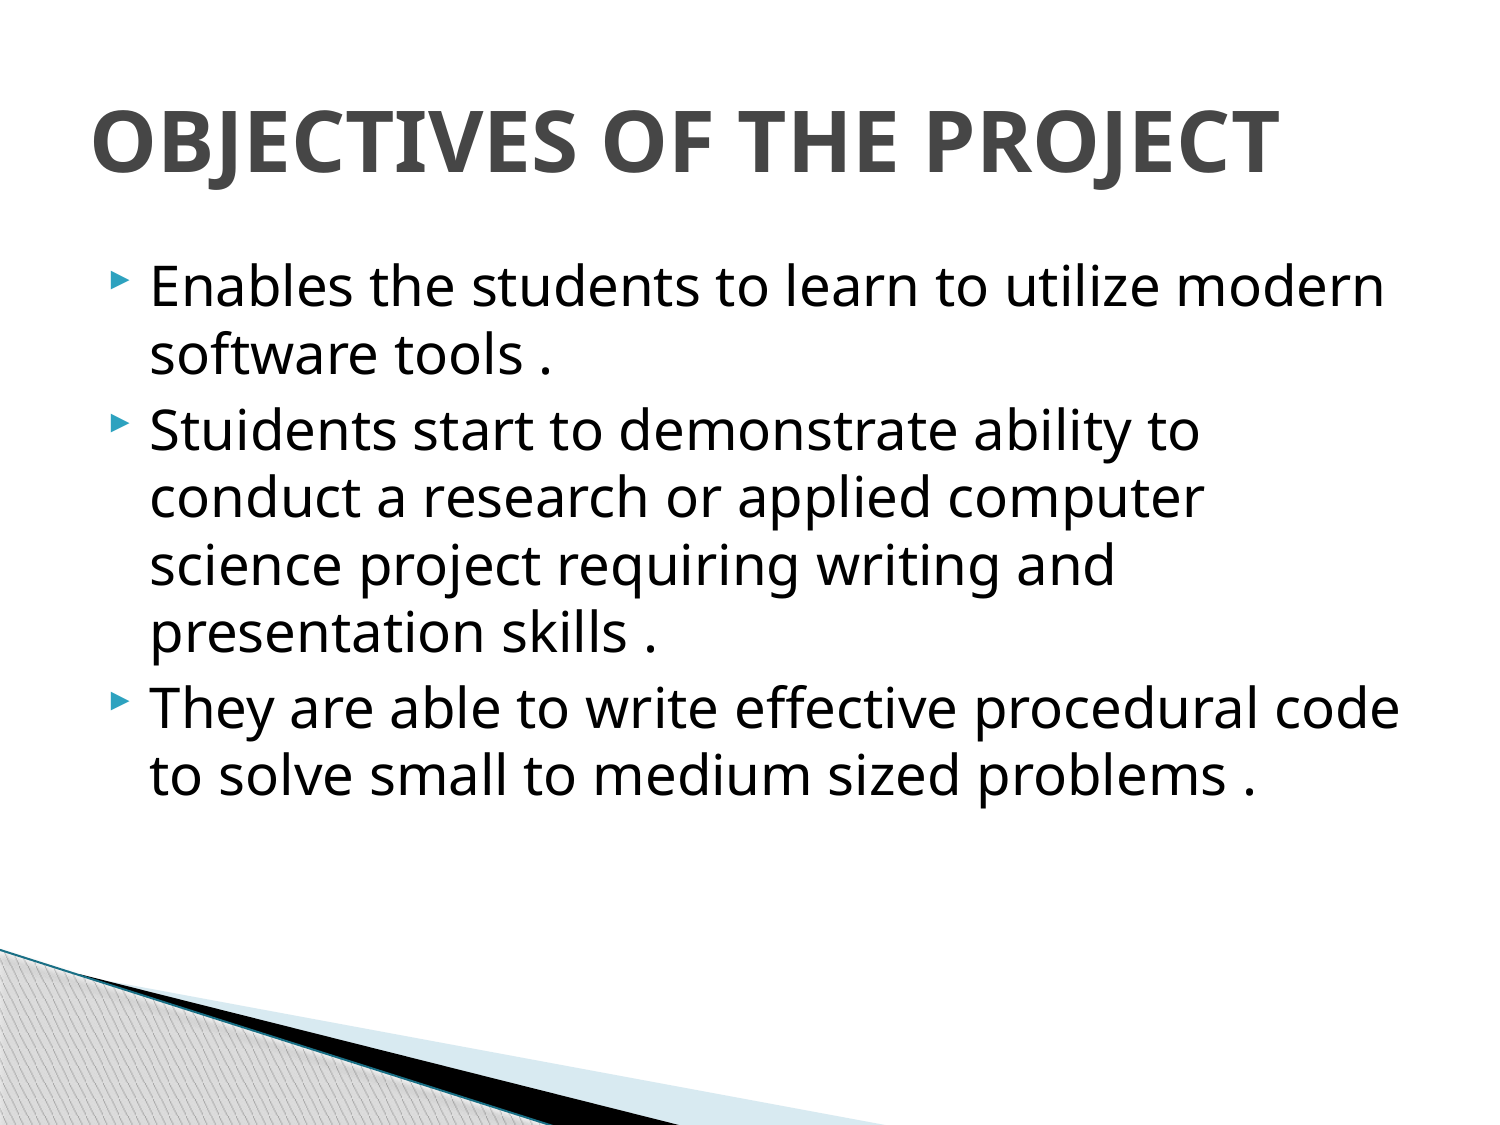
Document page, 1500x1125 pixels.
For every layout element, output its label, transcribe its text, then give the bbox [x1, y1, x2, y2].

title OBJECTIVES OF THE PROJECT [75, 45, 1425, 233]
list Enables the students to learn to utilize modern software tools . Stuidents start to demonstrate ability to conduct a research or applied computer science project requiring writing and presentation skills . They are able to write effective procedural code to solve small to medium sized problems . [75, 243, 1425, 986]
